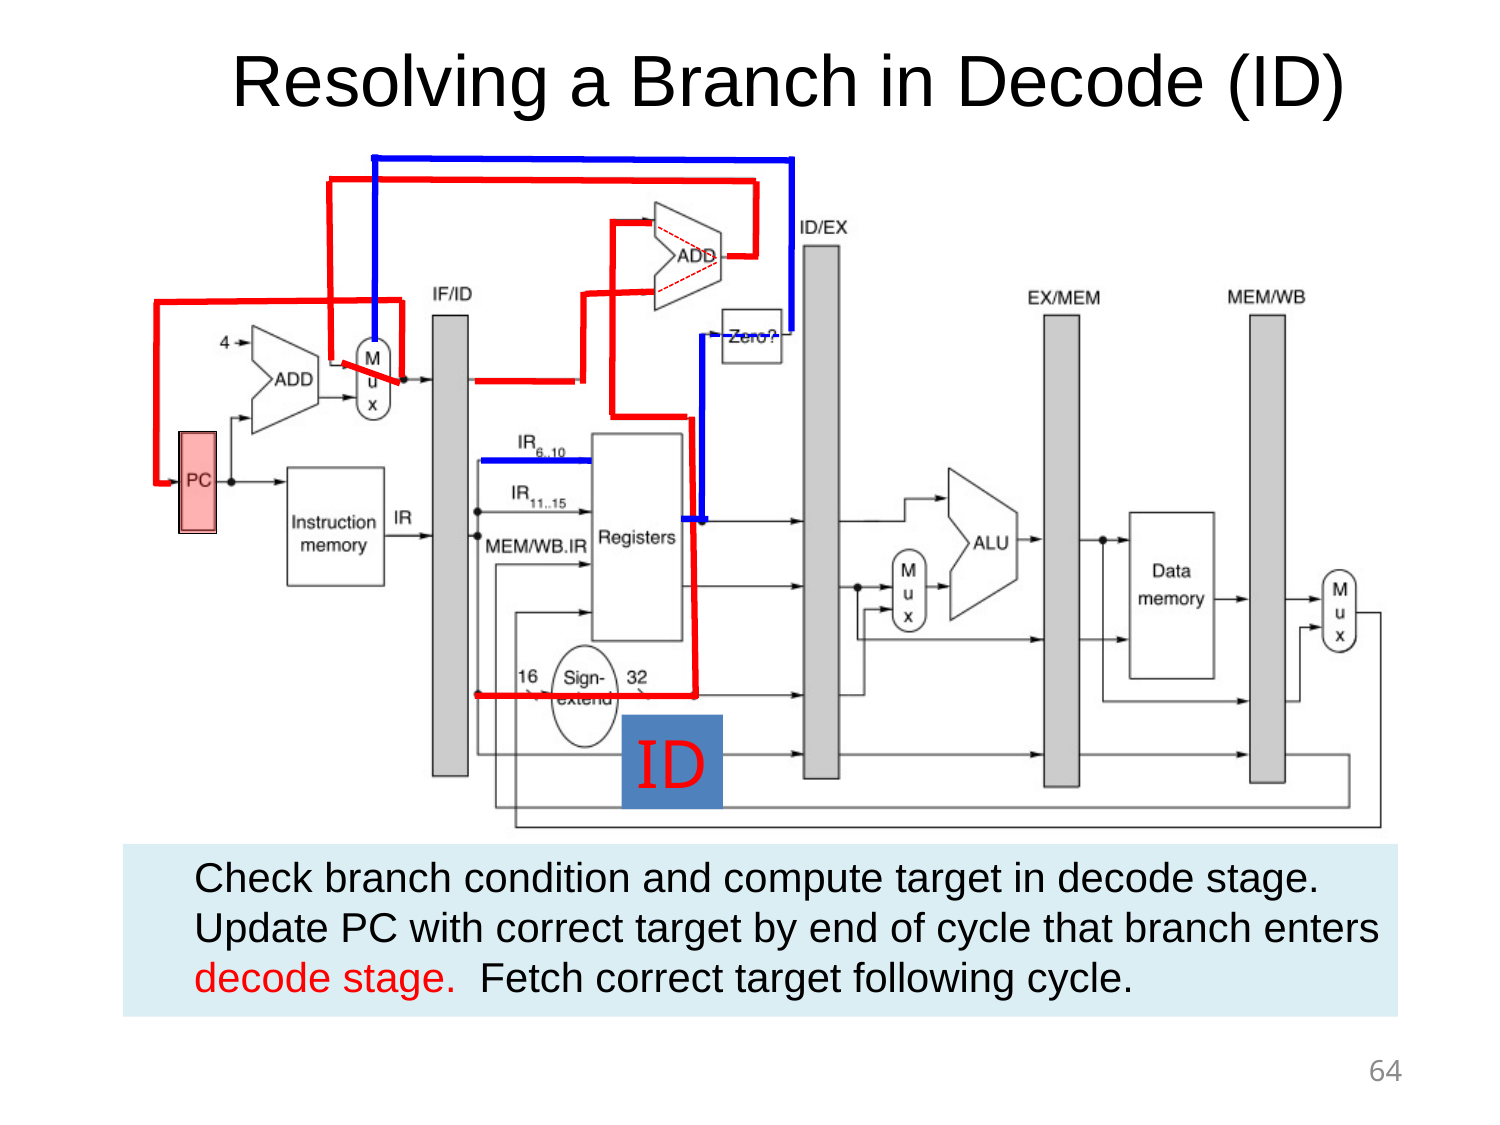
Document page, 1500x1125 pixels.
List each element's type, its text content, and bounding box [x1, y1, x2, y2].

list Check branch condition and compute target in decode stage. Update PC with correct target by end of cycle that branch enters decode stage. Fetch correct target following cycle. [122, 880, 1398, 1017]
slide_number 64 [1074, 1042, 1425, 1103]
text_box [658, 262, 717, 292]
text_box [328, 178, 757, 182]
title Resolving a Branch in Decode (ID) [112, 0, 1467, 155]
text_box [240, 269, 420, 273]
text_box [153, 299, 403, 303]
picture [105, 109, 1417, 871]
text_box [552, 554, 835, 560]
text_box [658, 226, 717, 259]
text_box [341, 362, 401, 384]
